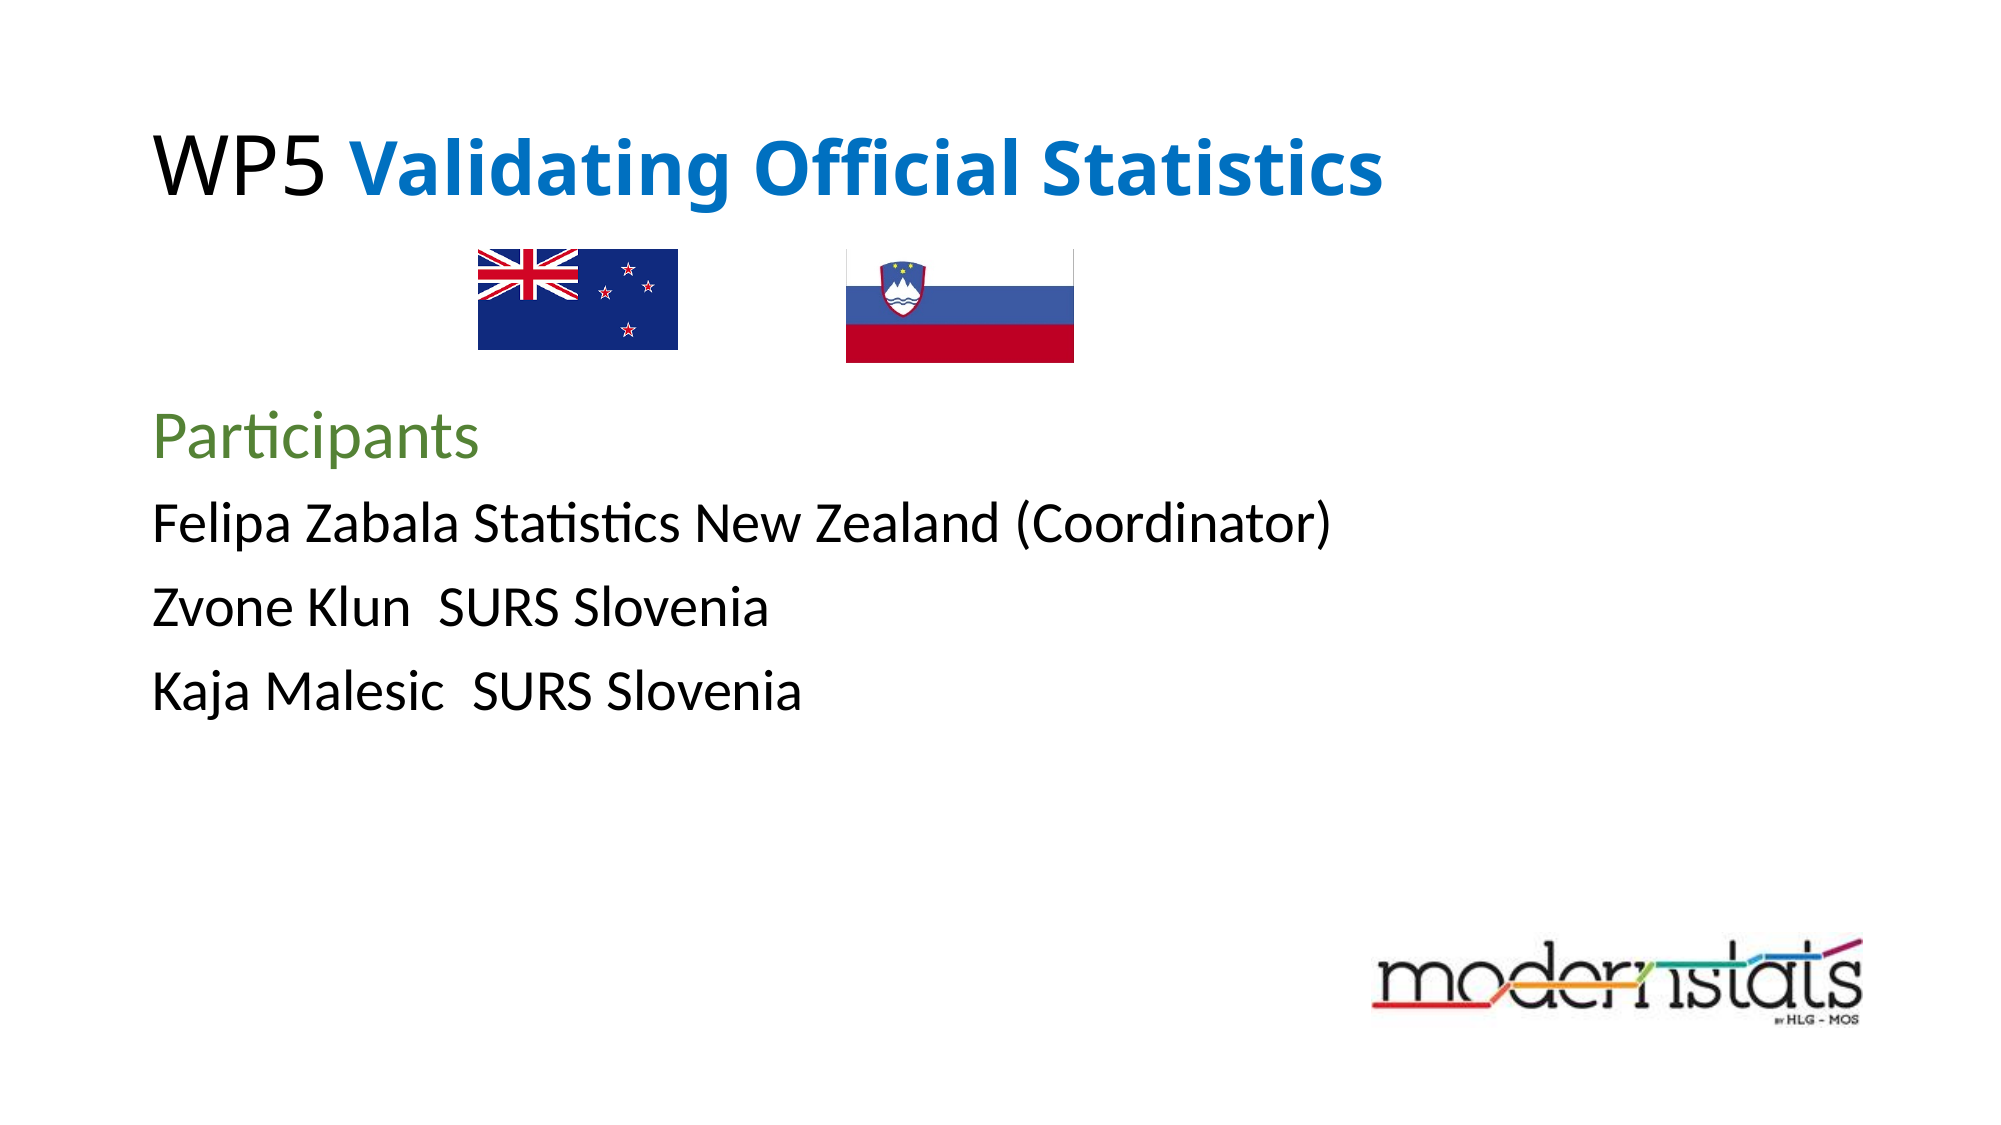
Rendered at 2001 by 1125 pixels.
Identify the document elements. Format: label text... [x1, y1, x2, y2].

picture [1371, 1014, 1863, 1028]
picture [846, 249, 1074, 363]
picture [478, 249, 678, 350]
title WP5 Validating Official Statistics [137, 59, 1863, 278]
list Participants Felipa Zabala Statistics New Zealand (Coordinator) Zvone Klun SURS Slovenia Kaja Malesic SURS Slovenia [137, 299, 1863, 1014]
